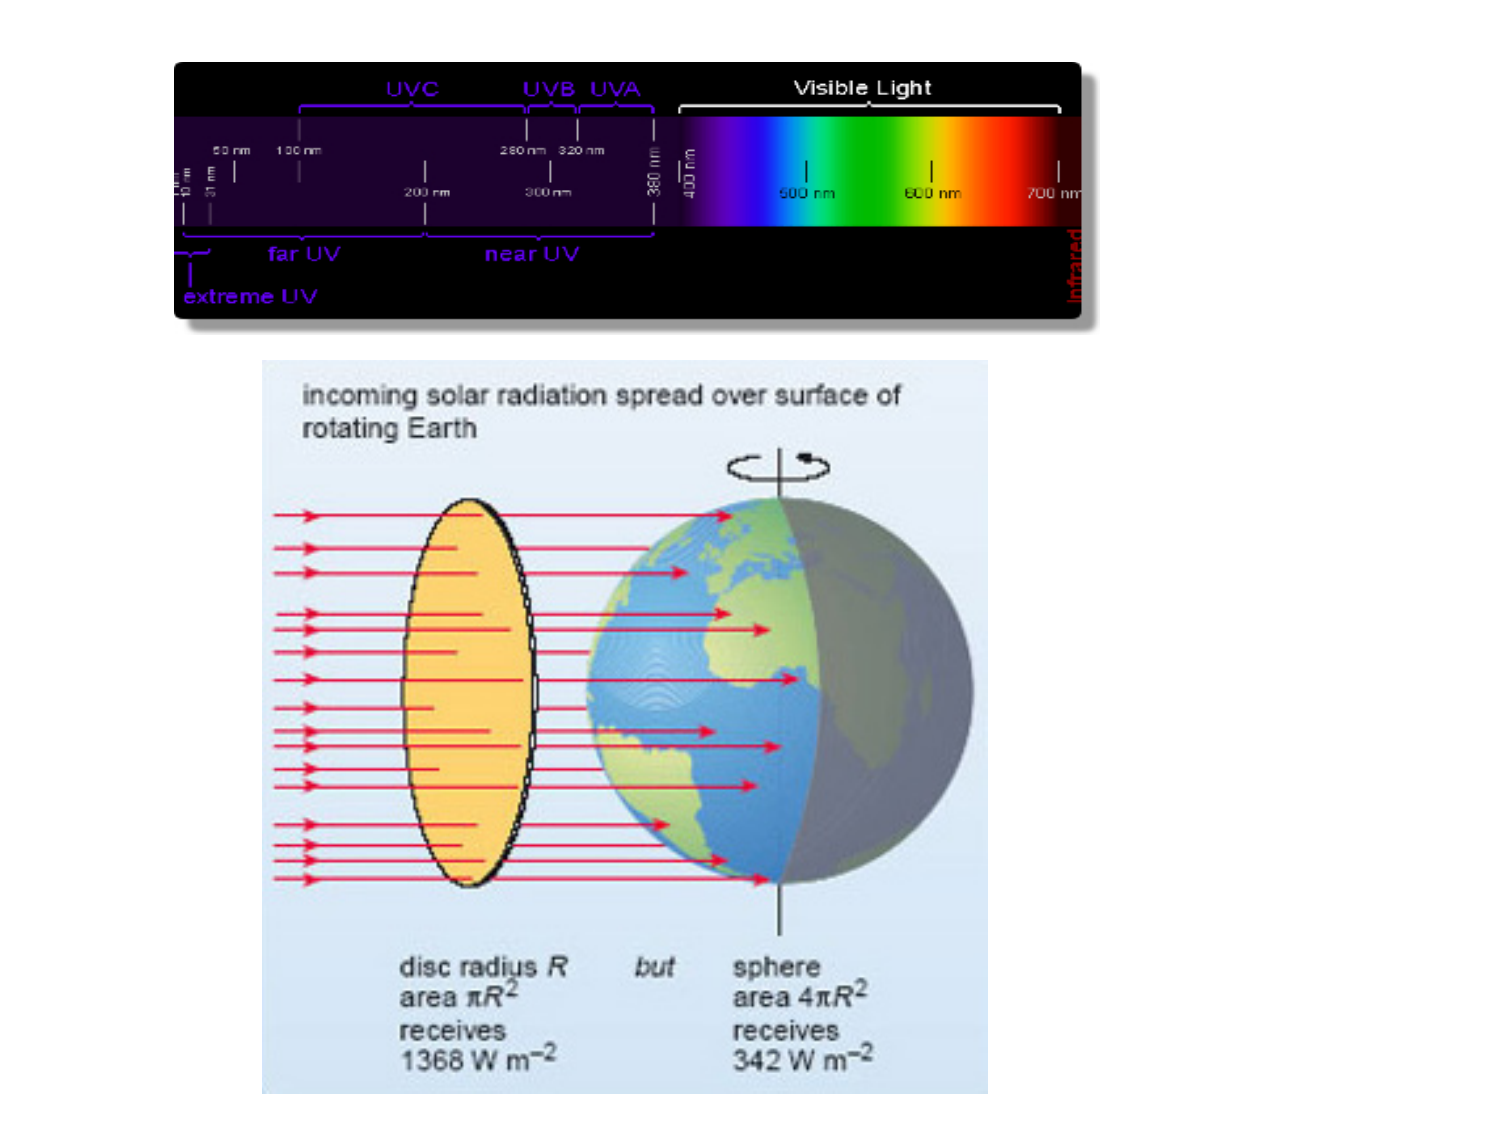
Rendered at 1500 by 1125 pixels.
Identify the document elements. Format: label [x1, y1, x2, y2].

picture [262, 360, 988, 1094]
picture [174, 62, 1101, 335]
